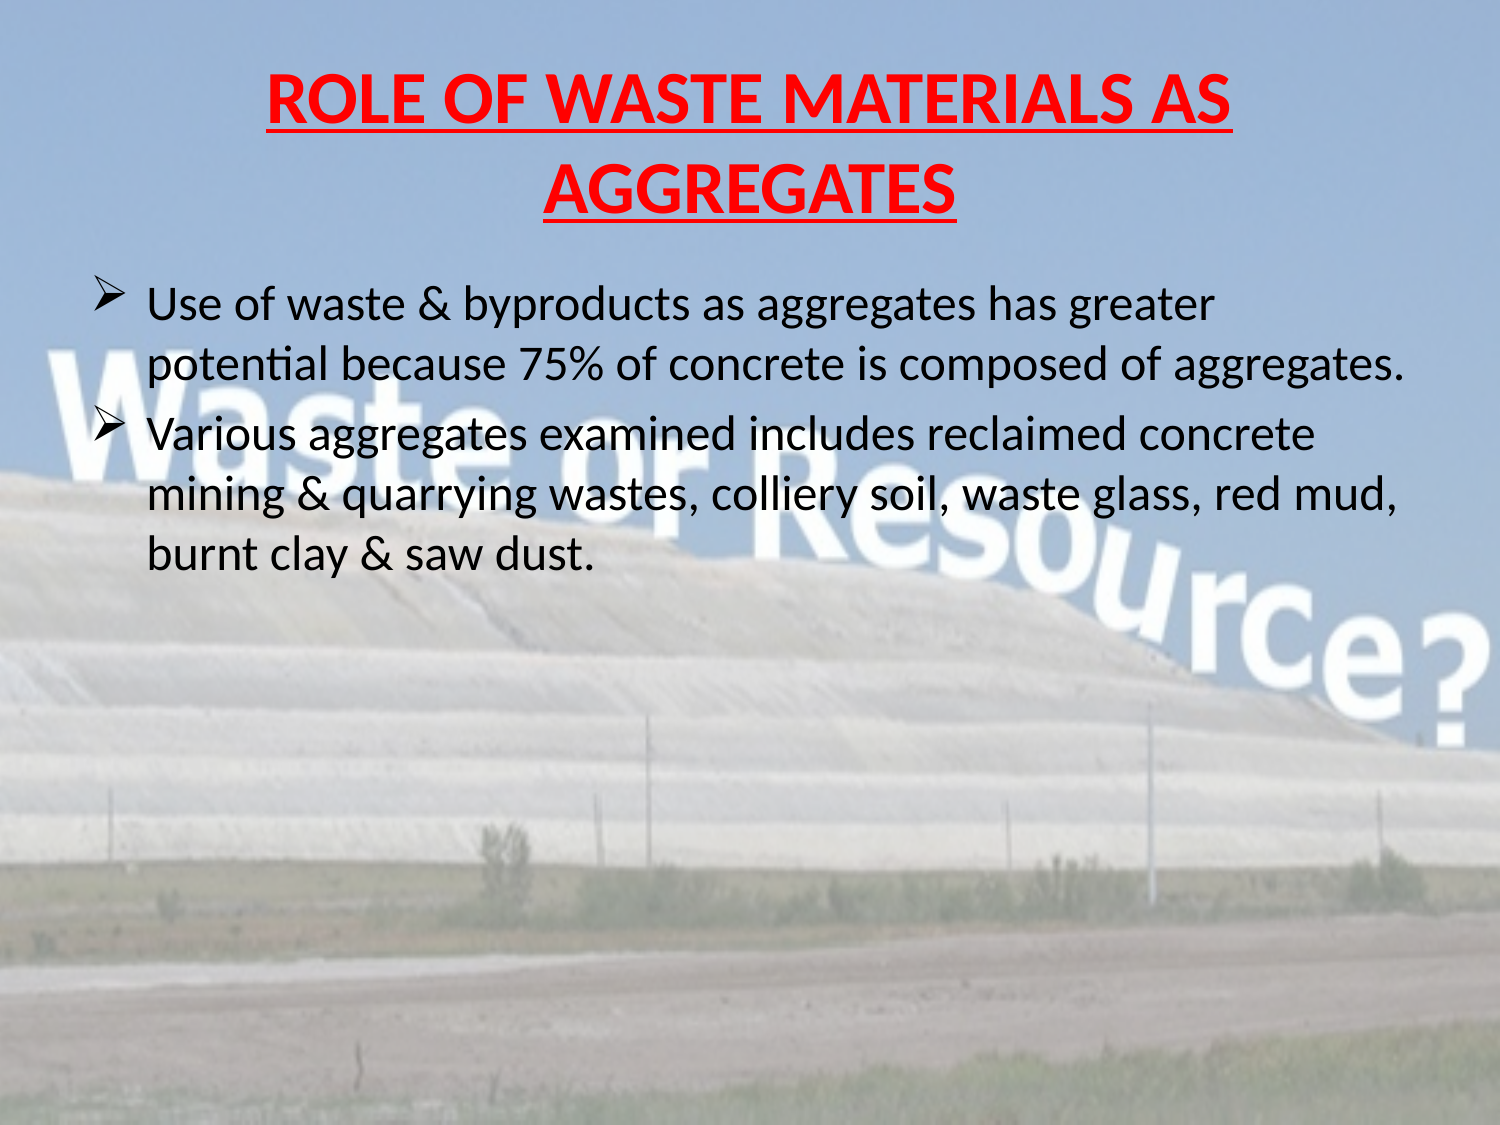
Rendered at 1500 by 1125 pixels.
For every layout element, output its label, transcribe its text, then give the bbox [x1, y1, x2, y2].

list Use of waste & byproducts as aggregates has greater potential because 75% of concrete is composed of aggregates. Various aggregates examined includes reclaimed concrete mining & quarrying wastes, colliery soil, waste glass, red mud, burnt clay & saw dust. [75, 262, 1425, 1005]
title ROLE OF WASTE MATERIALS AS AGGREGATES [75, 45, 1425, 233]
